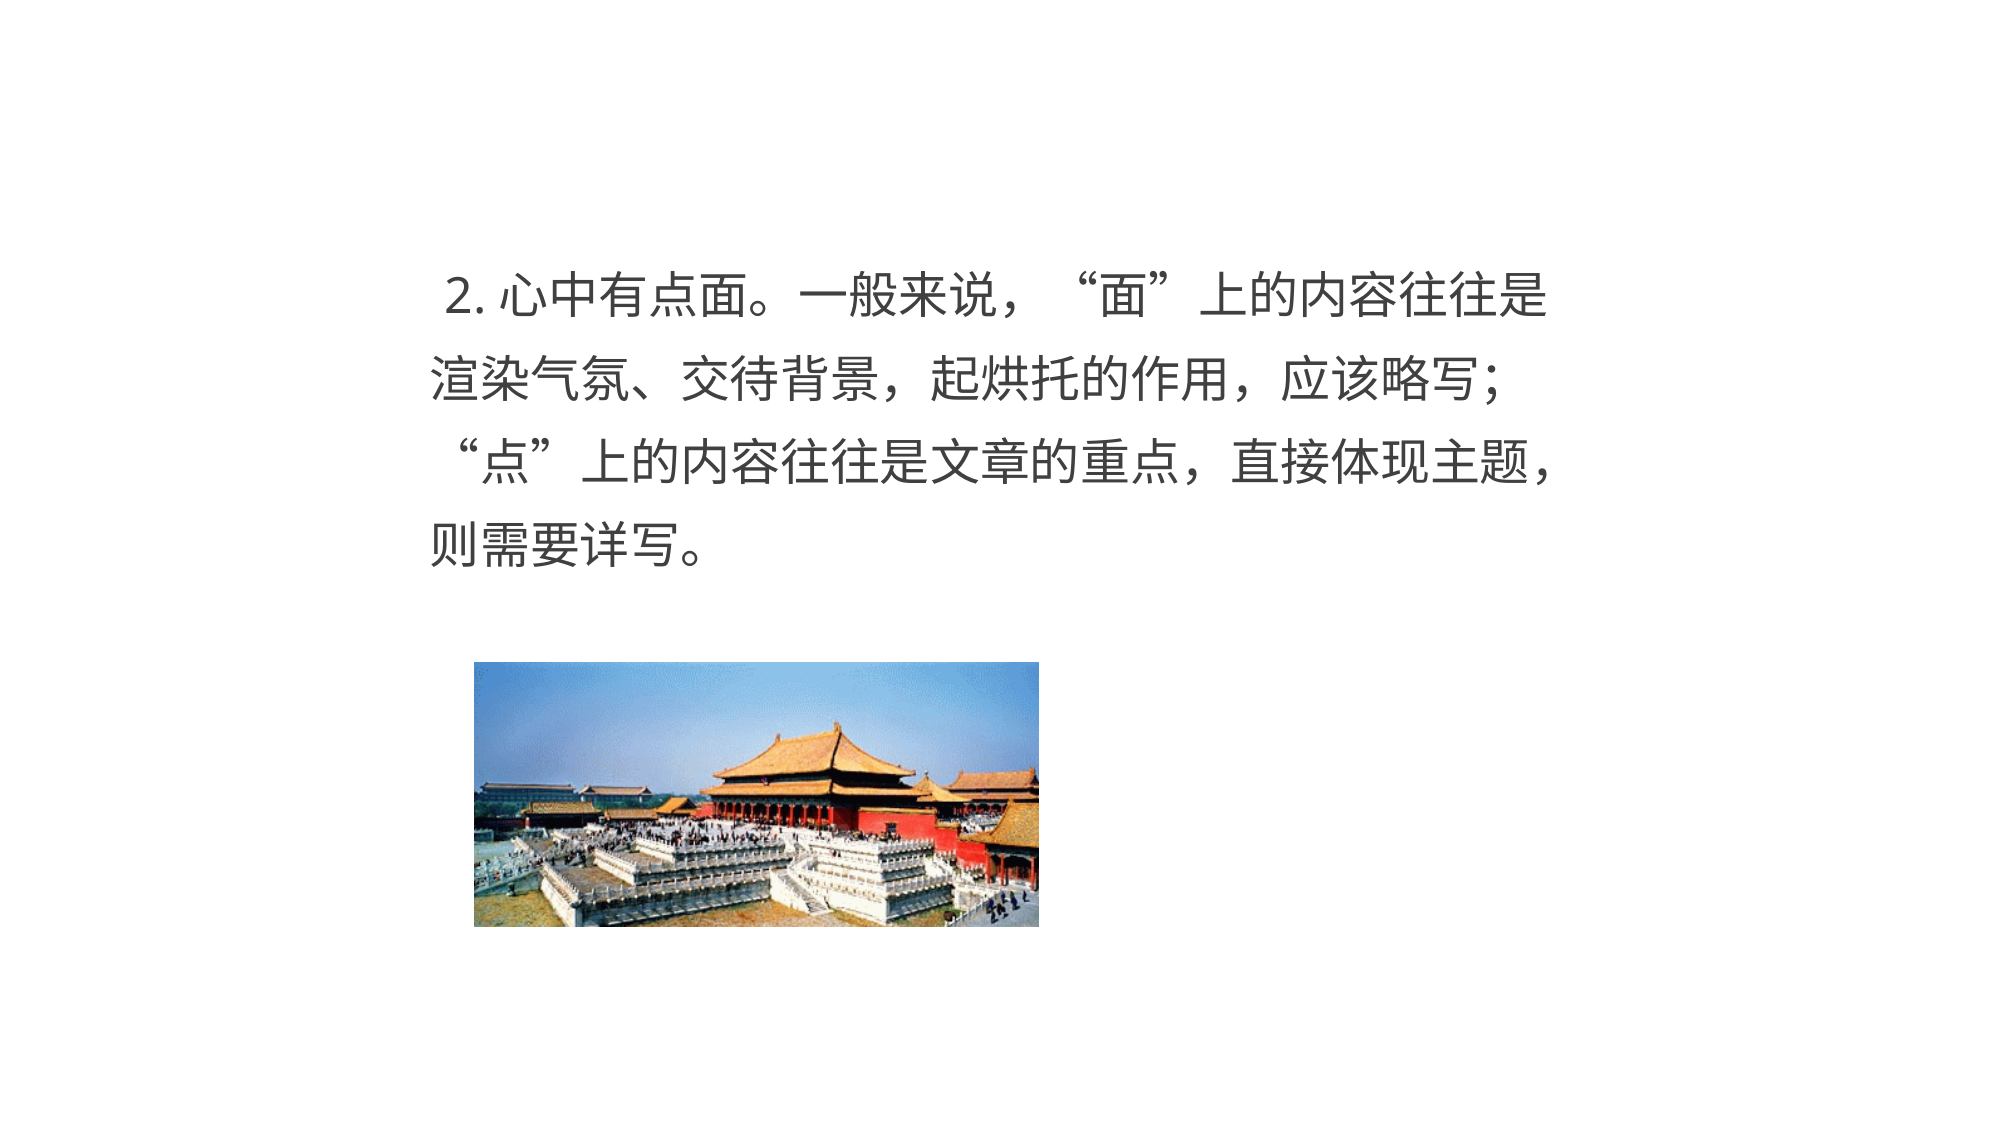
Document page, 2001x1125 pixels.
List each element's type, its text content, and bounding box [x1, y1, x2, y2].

picture [474, 662, 1039, 927]
list 2.心中有点面。一般来说，“面”上的内容往往是渲染气氛、交待背景，起烘托的作用，应该略写；“点”上的内容往往是文章的重点，直接体现主题，则需要详写。 [381, 234, 1592, 663]
